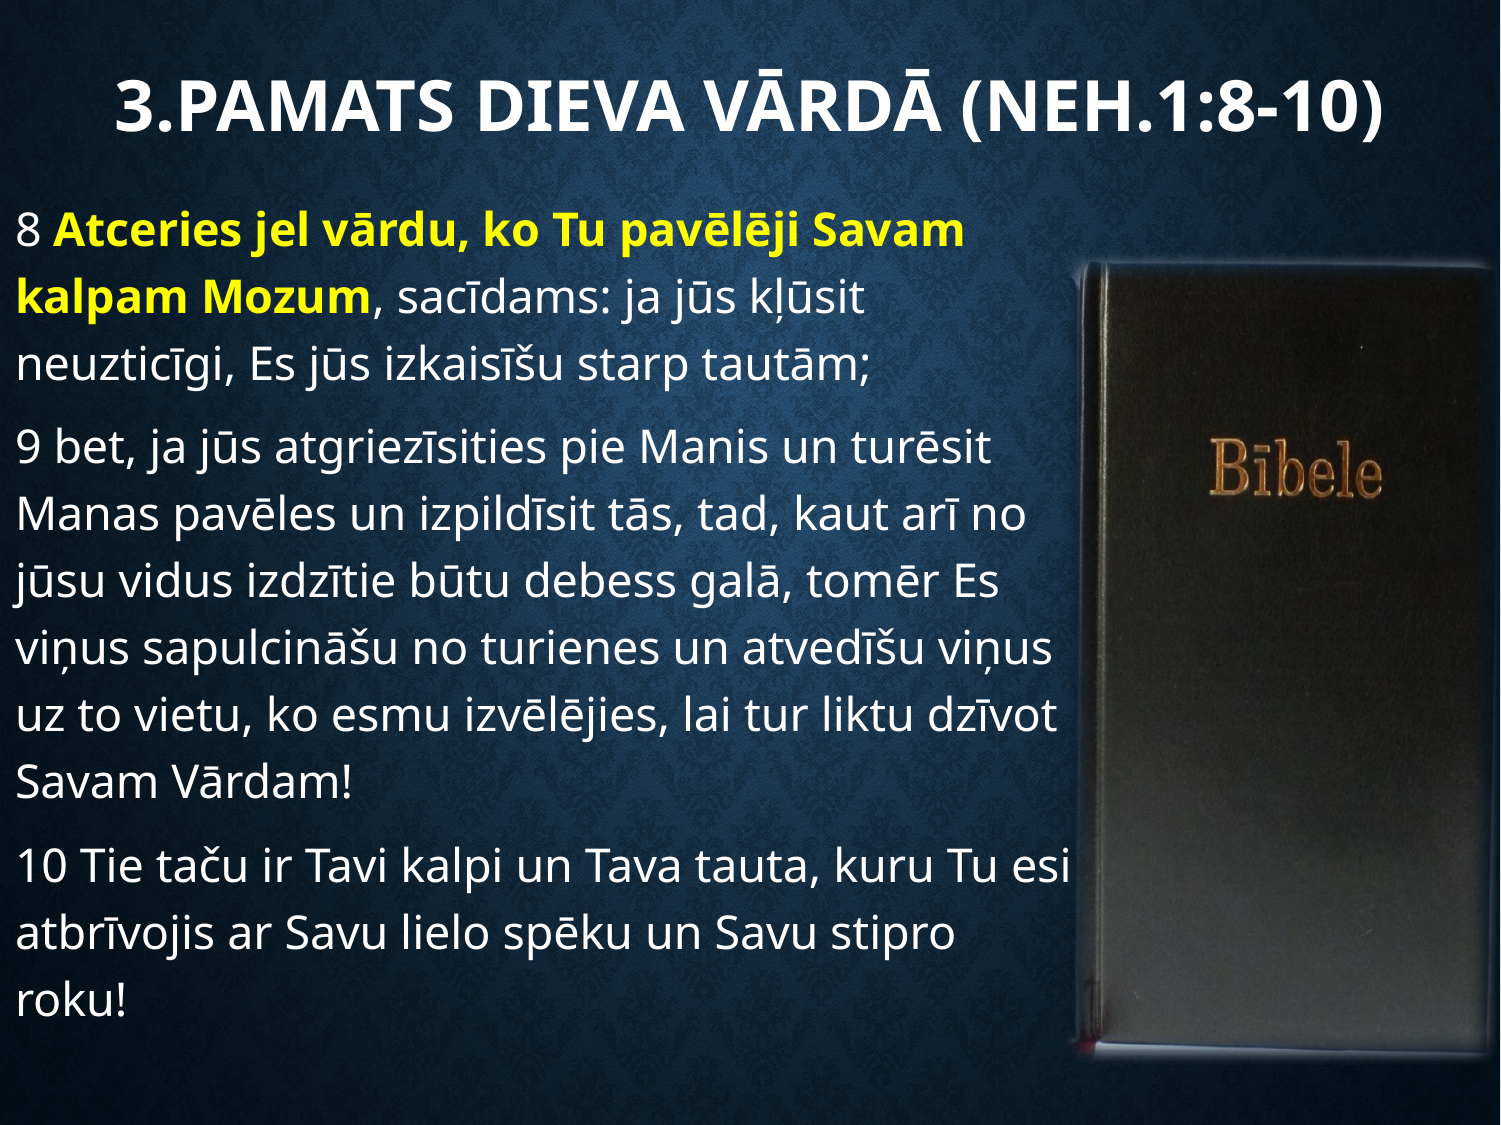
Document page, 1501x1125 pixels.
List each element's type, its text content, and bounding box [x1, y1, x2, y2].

list 8 Atceries jel vārdu, ko Tu pavēlēji Savam kalpam Mozum, sacīdams: ja jūs kļūsit neuzticīgi, Es jūs izkaisīšu starp tautām; 9 bet, ja jūs atgriezīsities pie Manis un turēsit Manas pavēles un izpildīsit tās, tad, kaut arī no jūsu vidus izdzītie būtu debess galā, tomēr Es viņus sapulcināšu no turienes un atvedīšu viņus uz to vietu, ko esmu izvēlējies, lai tur liktu dzīvot Savam Vārdam! 10 Tie taču ir Tavi kalpi un Tava tauta, kuru Tu esi atbrīvojis ar Savu lielo spēku un Savu stipro roku! [0, 181, 1092, 1036]
picture [1062, 250, 1501, 1066]
title 3.Pamats Dieva vārdā (Neh.1:8-10) [0, 0, 1501, 218]
